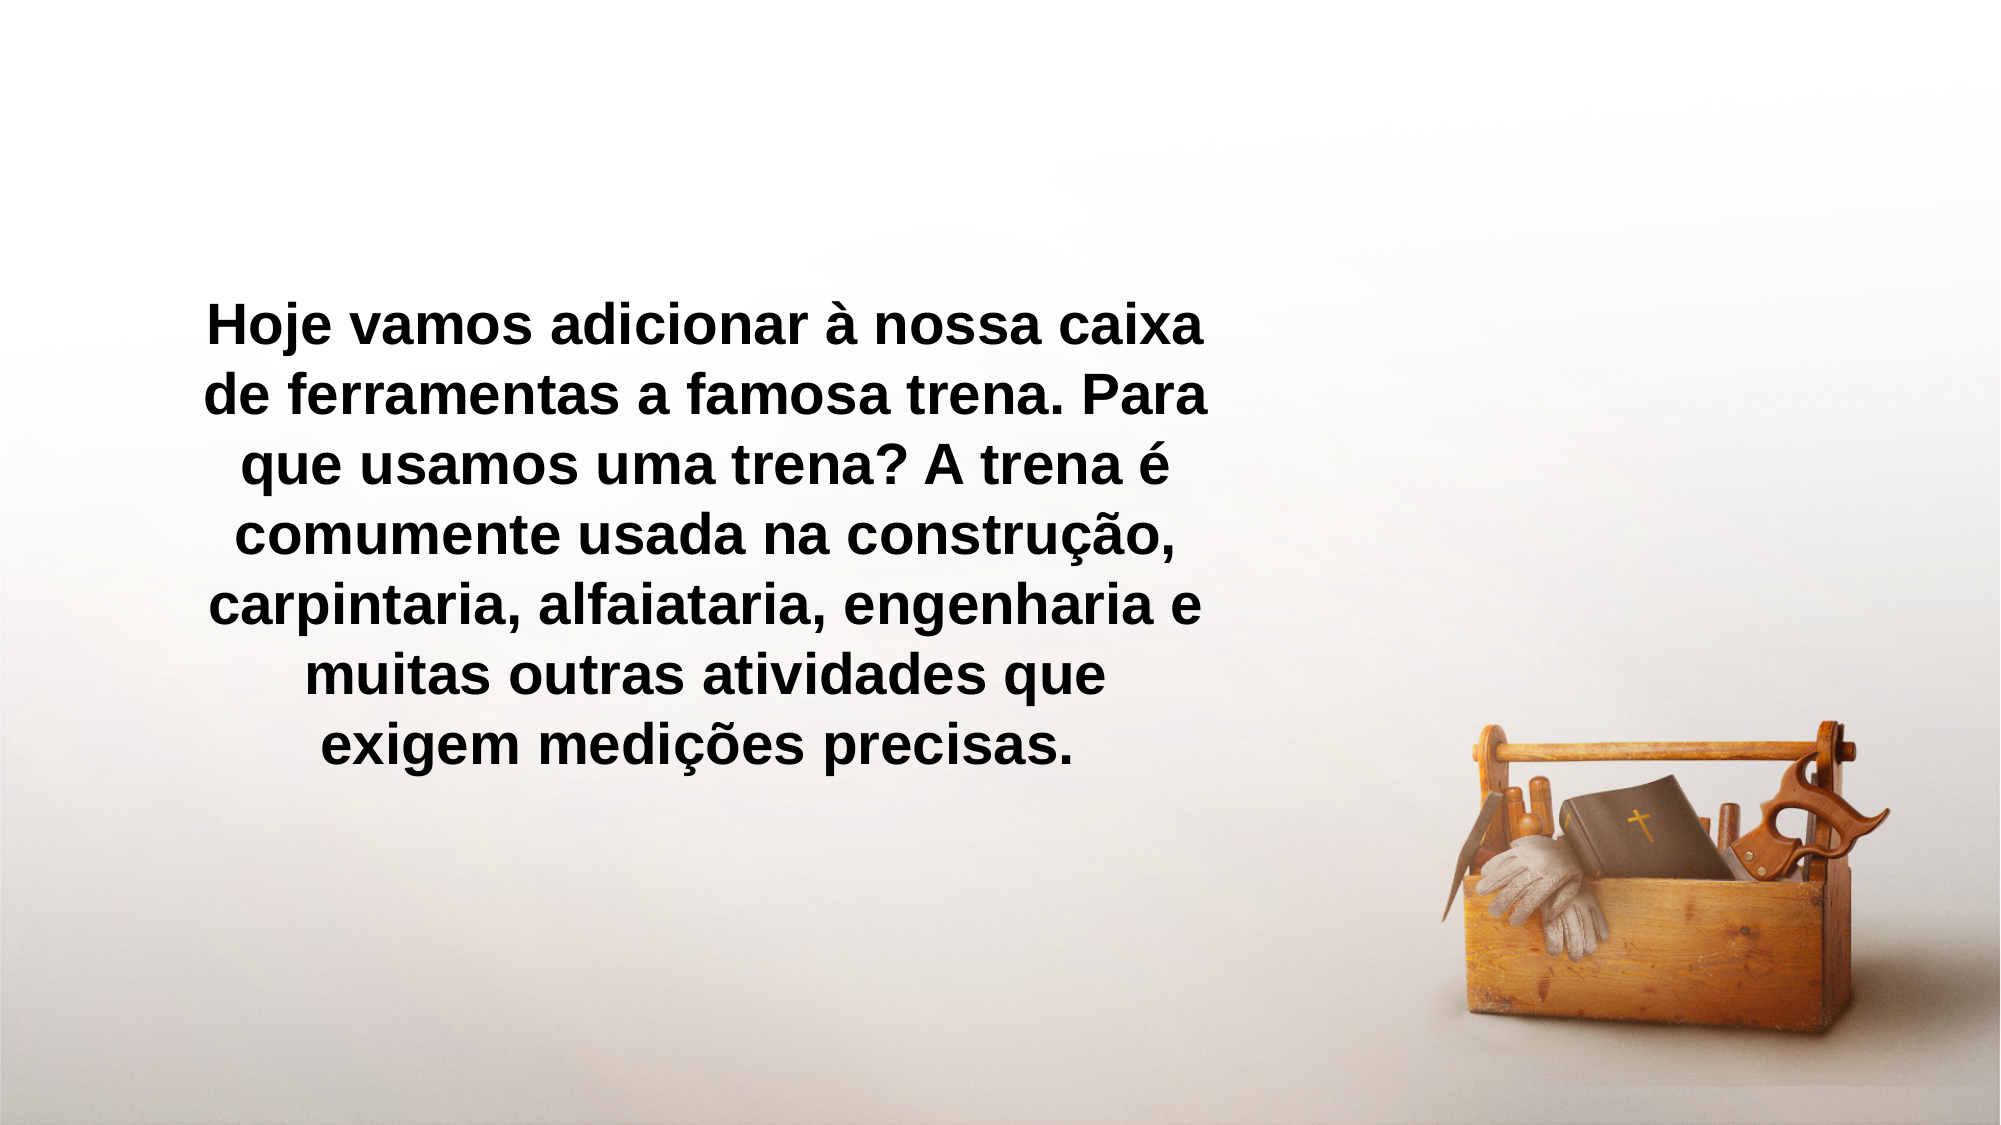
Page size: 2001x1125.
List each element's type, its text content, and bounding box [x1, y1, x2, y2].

picture [0, 0, 2001, 1125]
text_box Hoje vamos adicionar à nossa caixa de ferramentas a famosa trena. Para que usamos uma trena? A trena é comumente usada na construção, carpintaria, alfaiataria, engenharia e muitas outras atividades que exigem medições precisas. [186, 278, 1226, 784]
